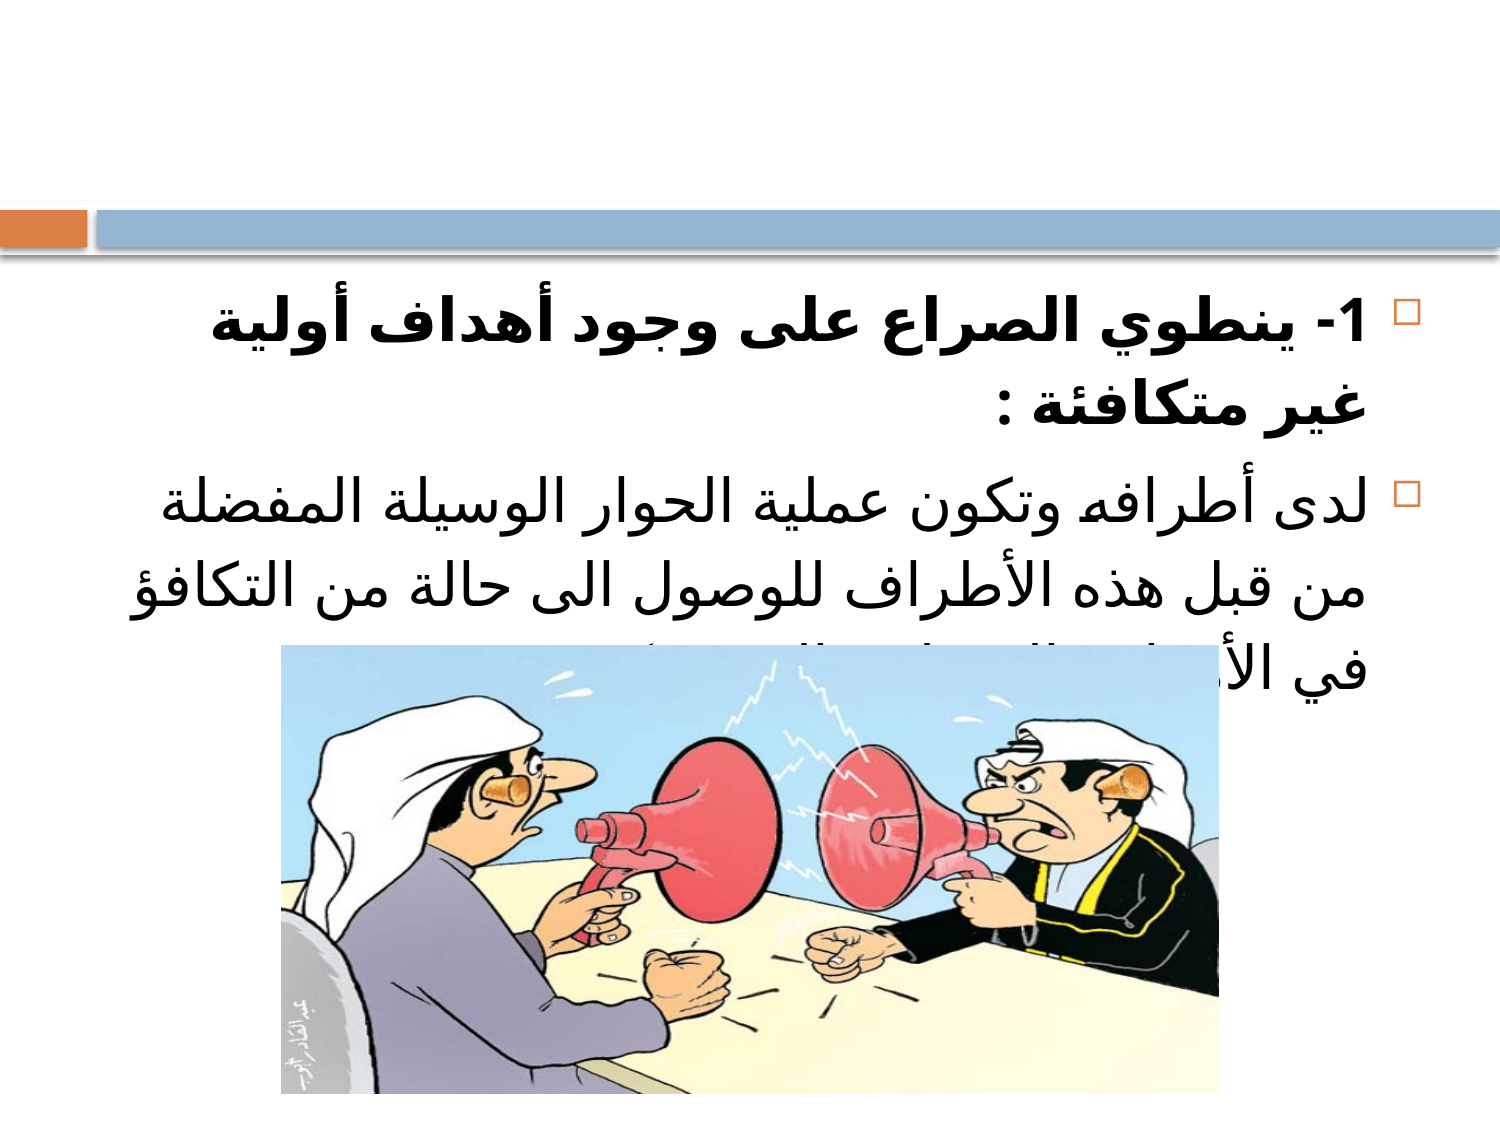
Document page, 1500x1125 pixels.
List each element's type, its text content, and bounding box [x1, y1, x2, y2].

picture [280, 644, 1220, 1095]
list 1- ينطوي الصراع على وجود أهداف أولية غير متكافئة : لدى أطرافه وتكون عملية الحوار الوسيلة المفضلة من قبل هذه الأطراف للوصول الى حالة من التكافؤ في الأهداف}المصلحة المشتركة{. [100, 262, 1438, 1000]
